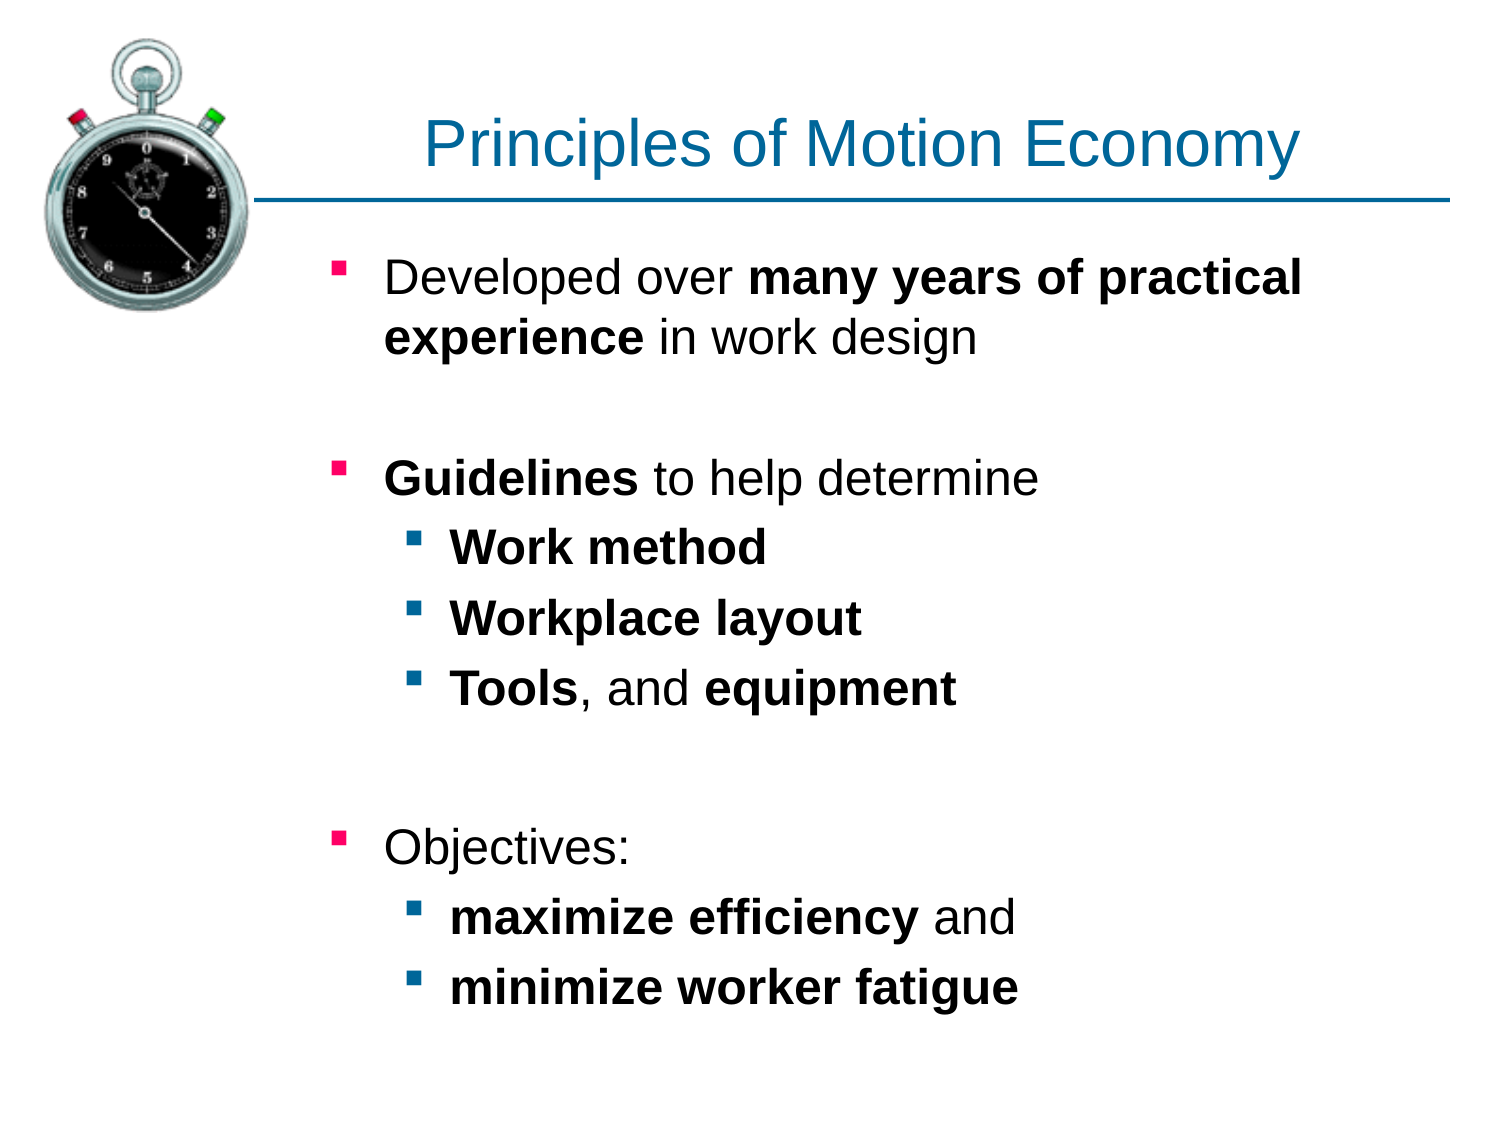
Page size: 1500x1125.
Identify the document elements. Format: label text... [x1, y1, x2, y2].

picture [37, 37, 254, 313]
list Developed over many years of practical experience in work design Guidelines to help determine Work method Workplace layout Tools, and equipment Objectives: maximize efficiency and minimize worker fatigue [312, 237, 1450, 1075]
title Principles of Motion Economy [275, 37, 1450, 188]
